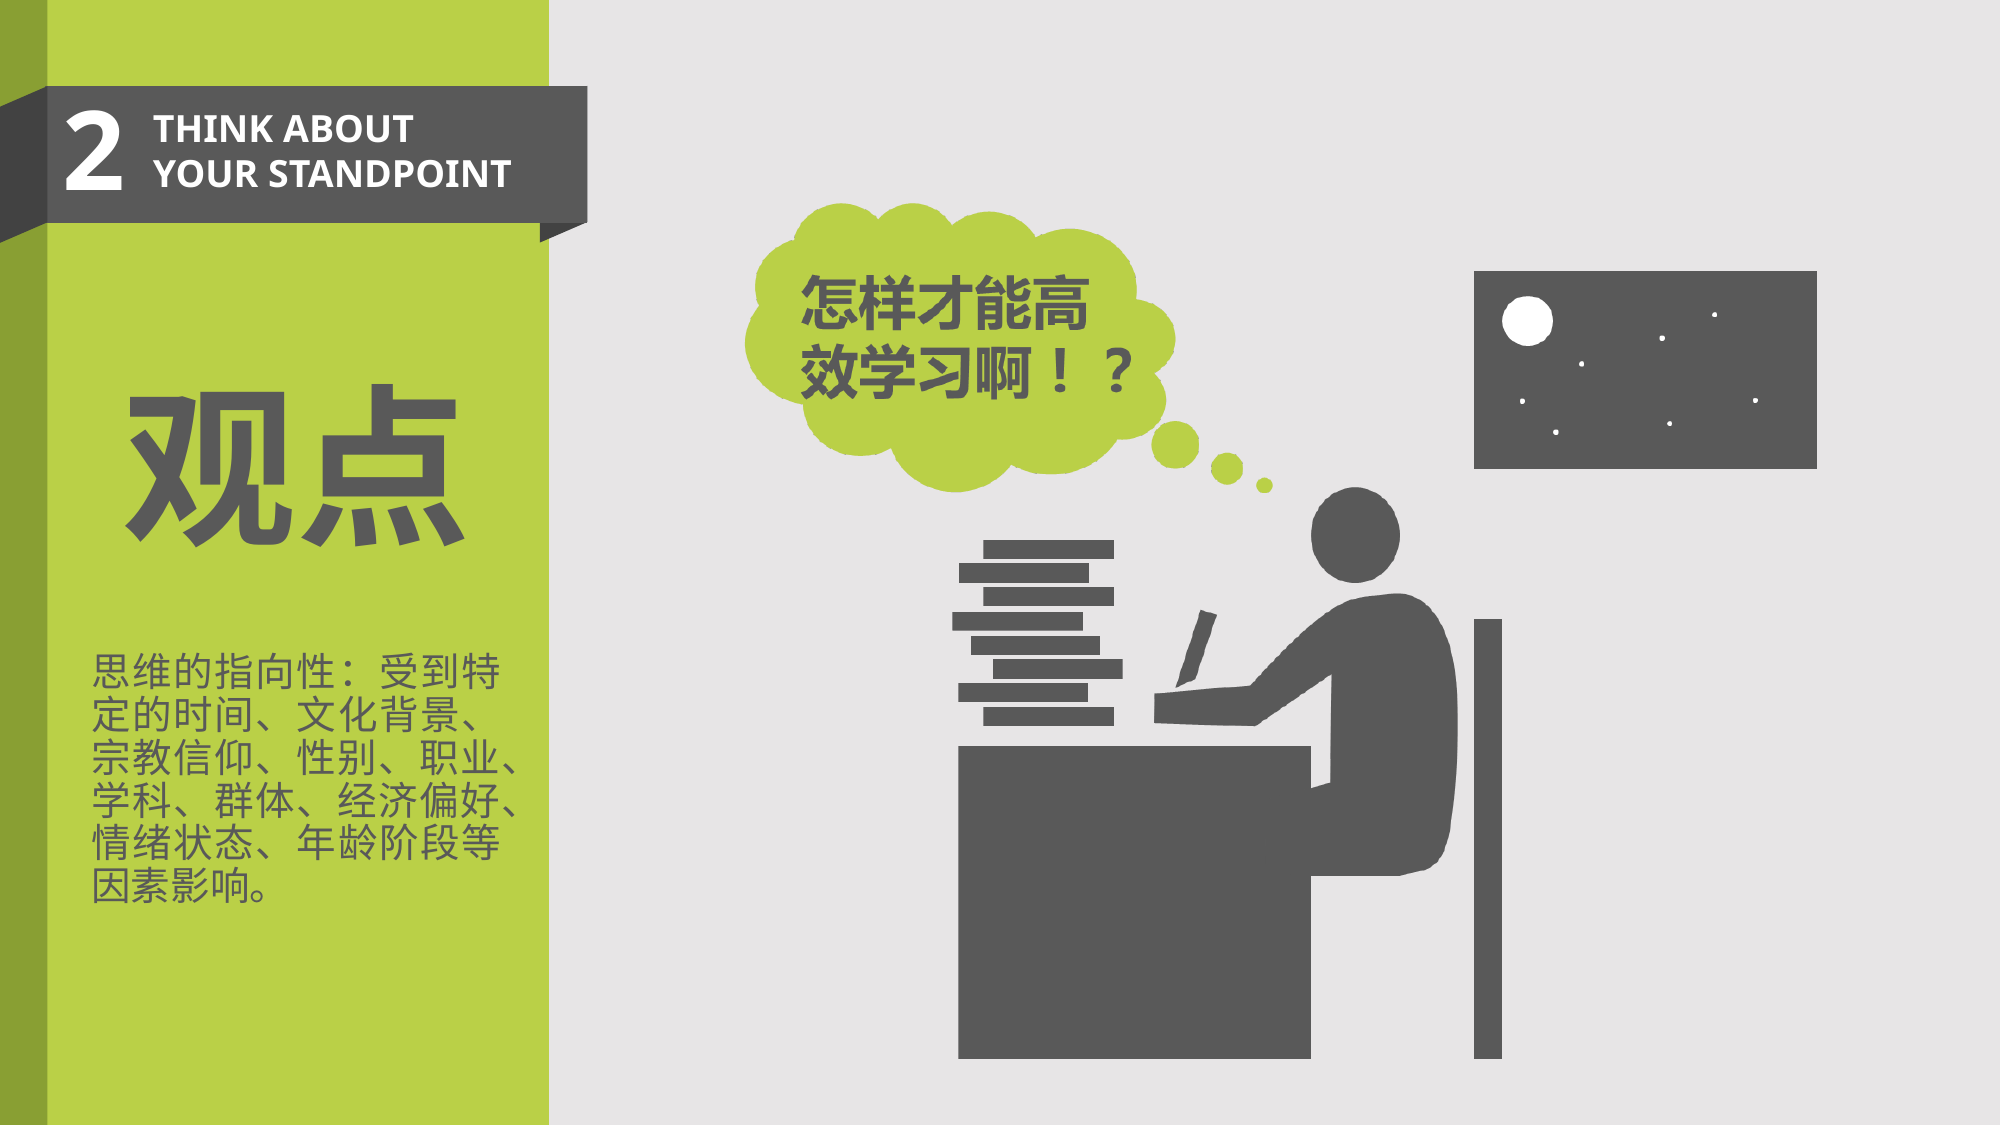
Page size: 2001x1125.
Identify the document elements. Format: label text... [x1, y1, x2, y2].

picture [744, 203, 1817, 1059]
list 观点 思维的指向性：受到特定的时间、文化背景、宗教信仰、性别、职业、学科、群体、经济偏好、情绪状态、年龄阶段等因素影响。 [76, 375, 517, 921]
text_box THINK ABOUT YOUR STANDPOINT [138, 97, 548, 203]
title 2 [47, 87, 548, 222]
